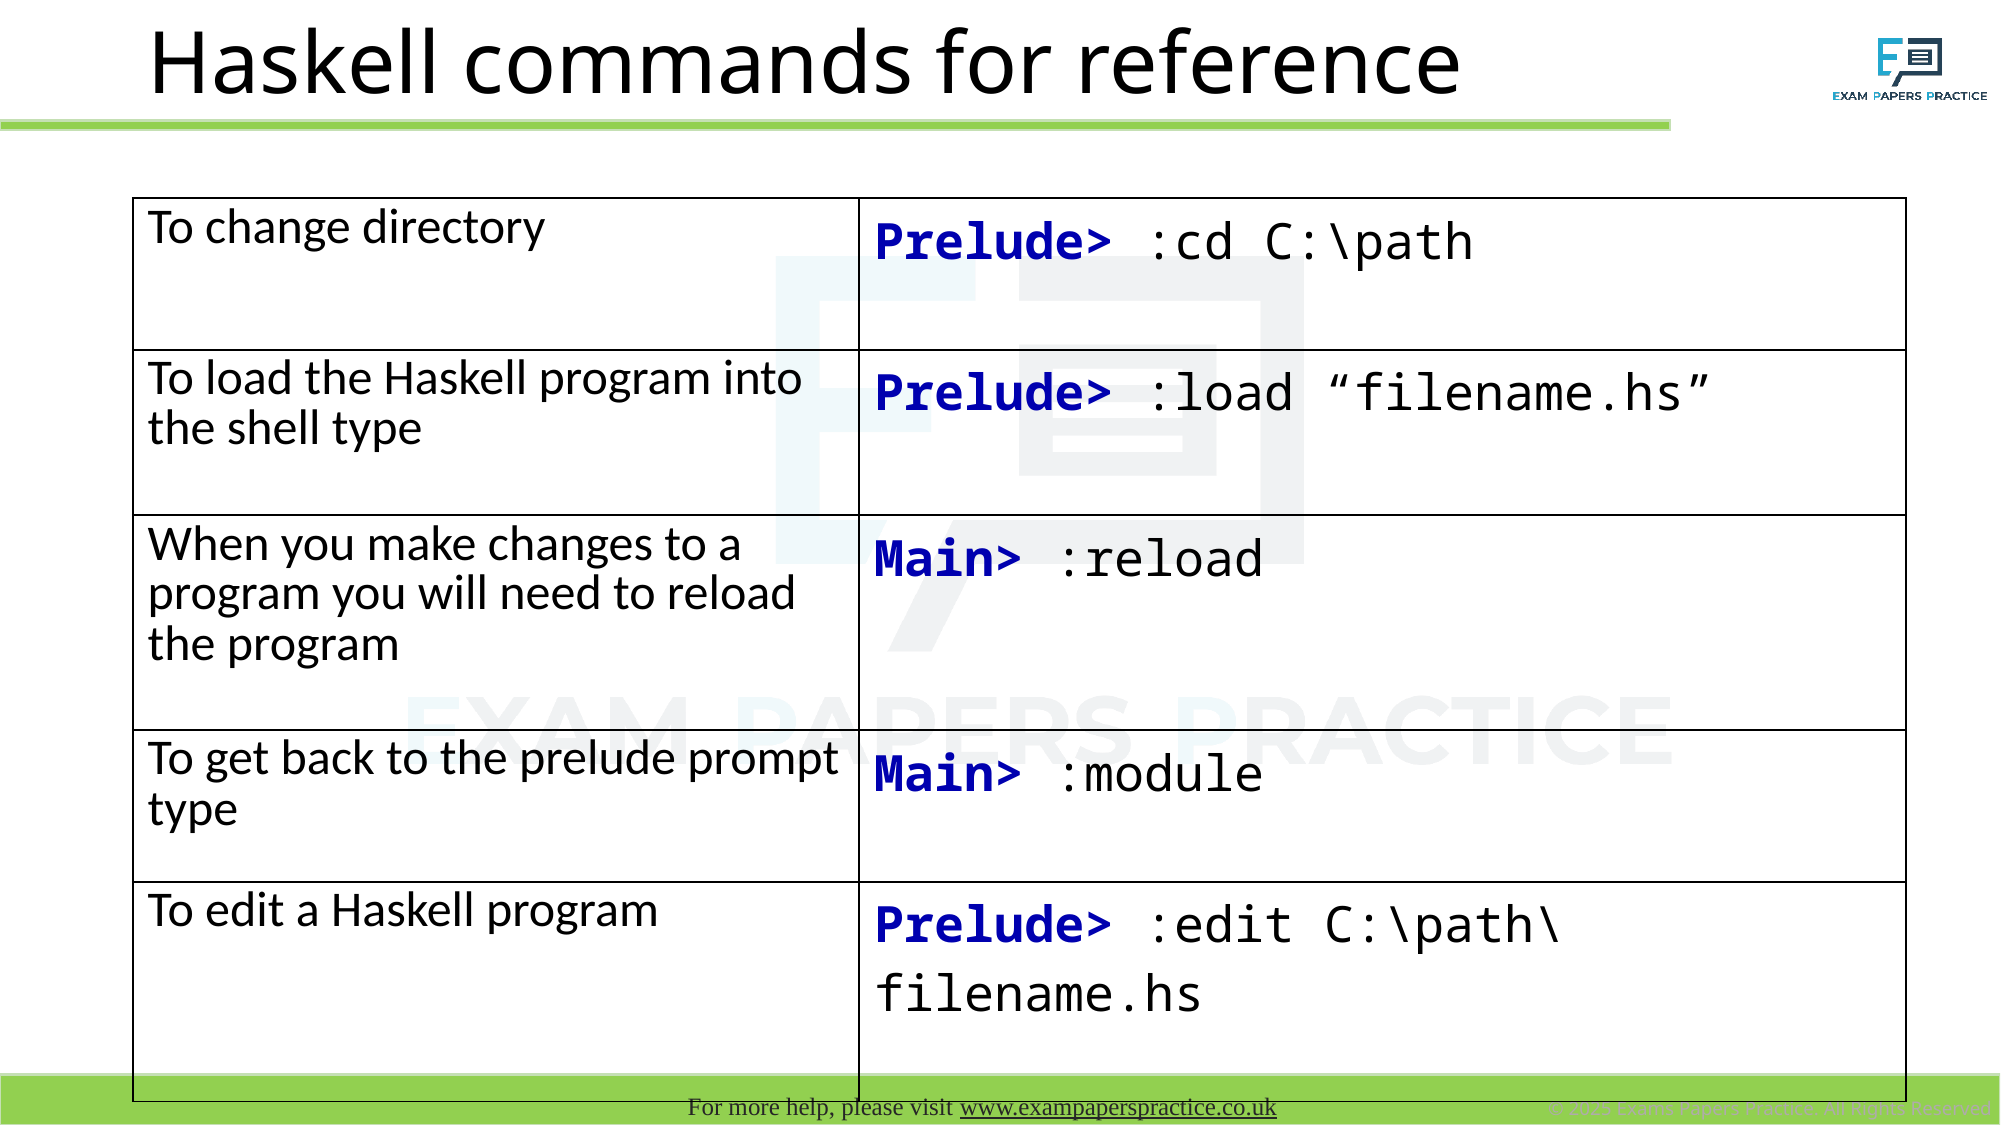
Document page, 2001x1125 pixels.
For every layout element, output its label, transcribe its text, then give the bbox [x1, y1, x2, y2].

table_header To change directory [134, 199, 858, 349]
table_cell To load the Haskell program into the shell type [134, 351, 858, 514]
table_cell To edit a Haskell program [134, 883, 858, 1101]
table_cell Main> :reload [860, 516, 1905, 729]
table_cell To get back to the prelude prompt type [134, 731, 858, 881]
table_header Prelude> :cd C:\path [860, 199, 1905, 349]
title Haskell commands for reference [132, 11, 1858, 121]
table_cell Prelude> :load “filename.hs” [860, 351, 1905, 514]
table_cell Prelude> :edit C:\path\filename.hs [860, 883, 1905, 1101]
table_cell Main> :module [860, 731, 1905, 881]
table_cell When you make changes to a program you will need to reload the program [134, 516, 858, 729]
